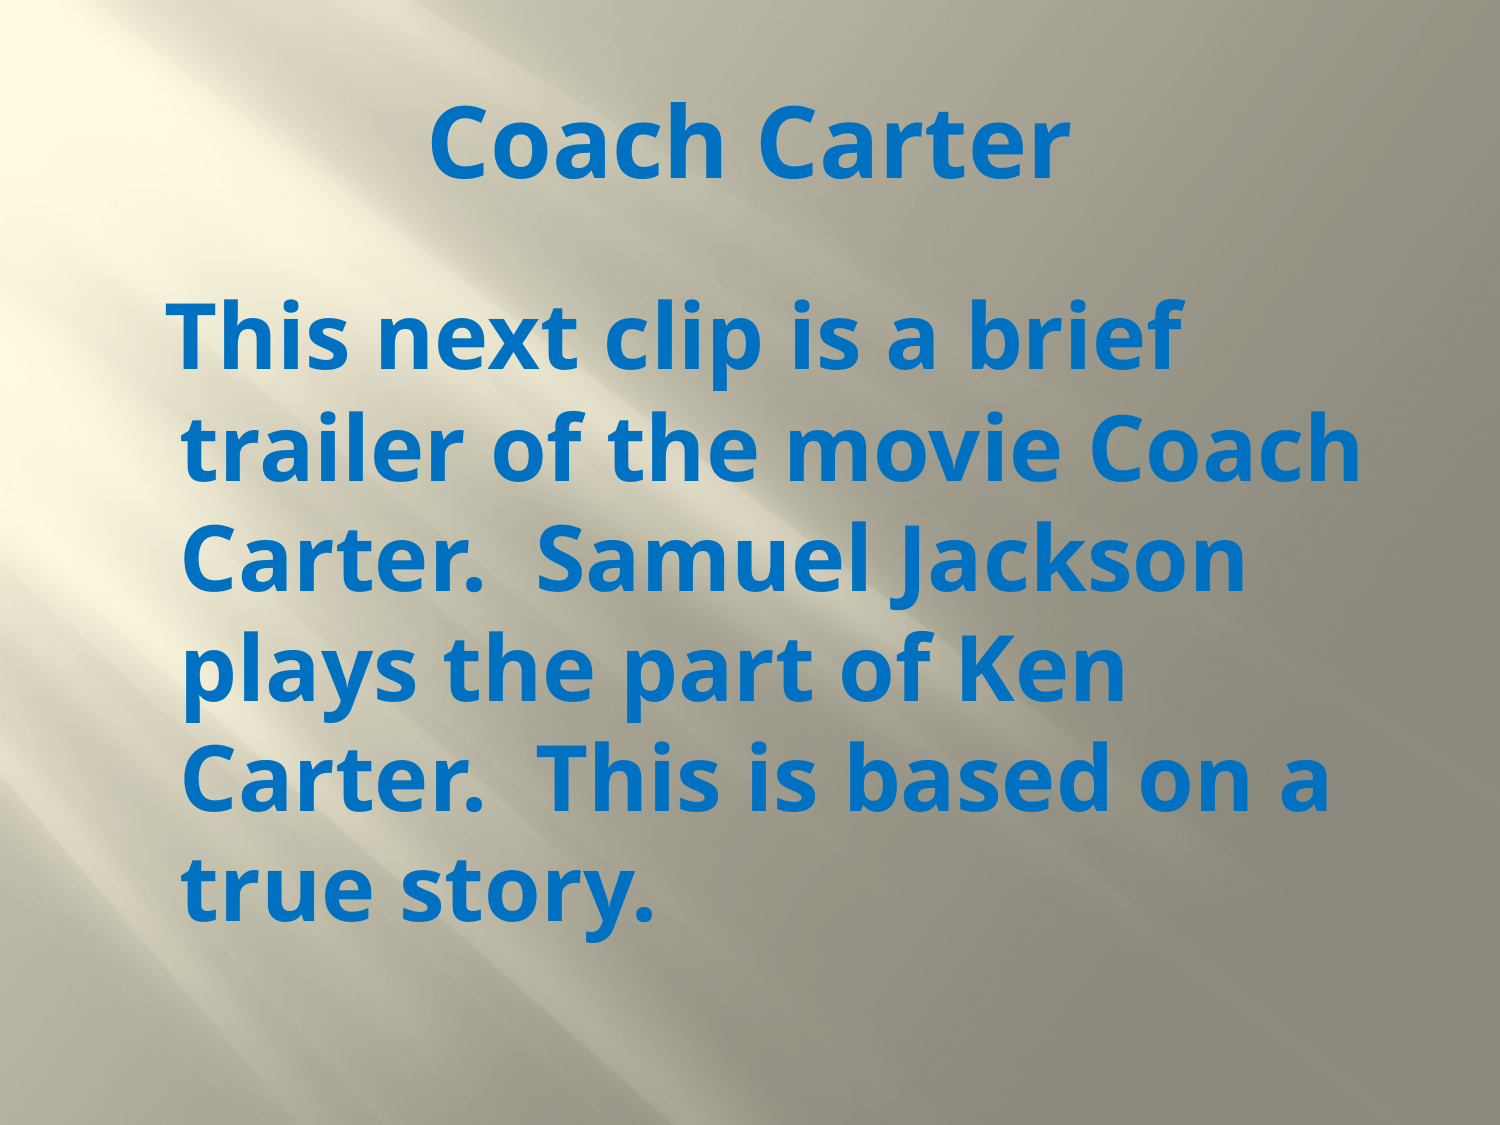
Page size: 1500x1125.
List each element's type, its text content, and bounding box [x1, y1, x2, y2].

title Coach Carter [75, 45, 1425, 233]
list This next clip is a brief trailer of the movie Coach Carter. Samuel Jackson plays the part of Ken Carter. This is based on a true story. [75, 262, 1425, 1035]
